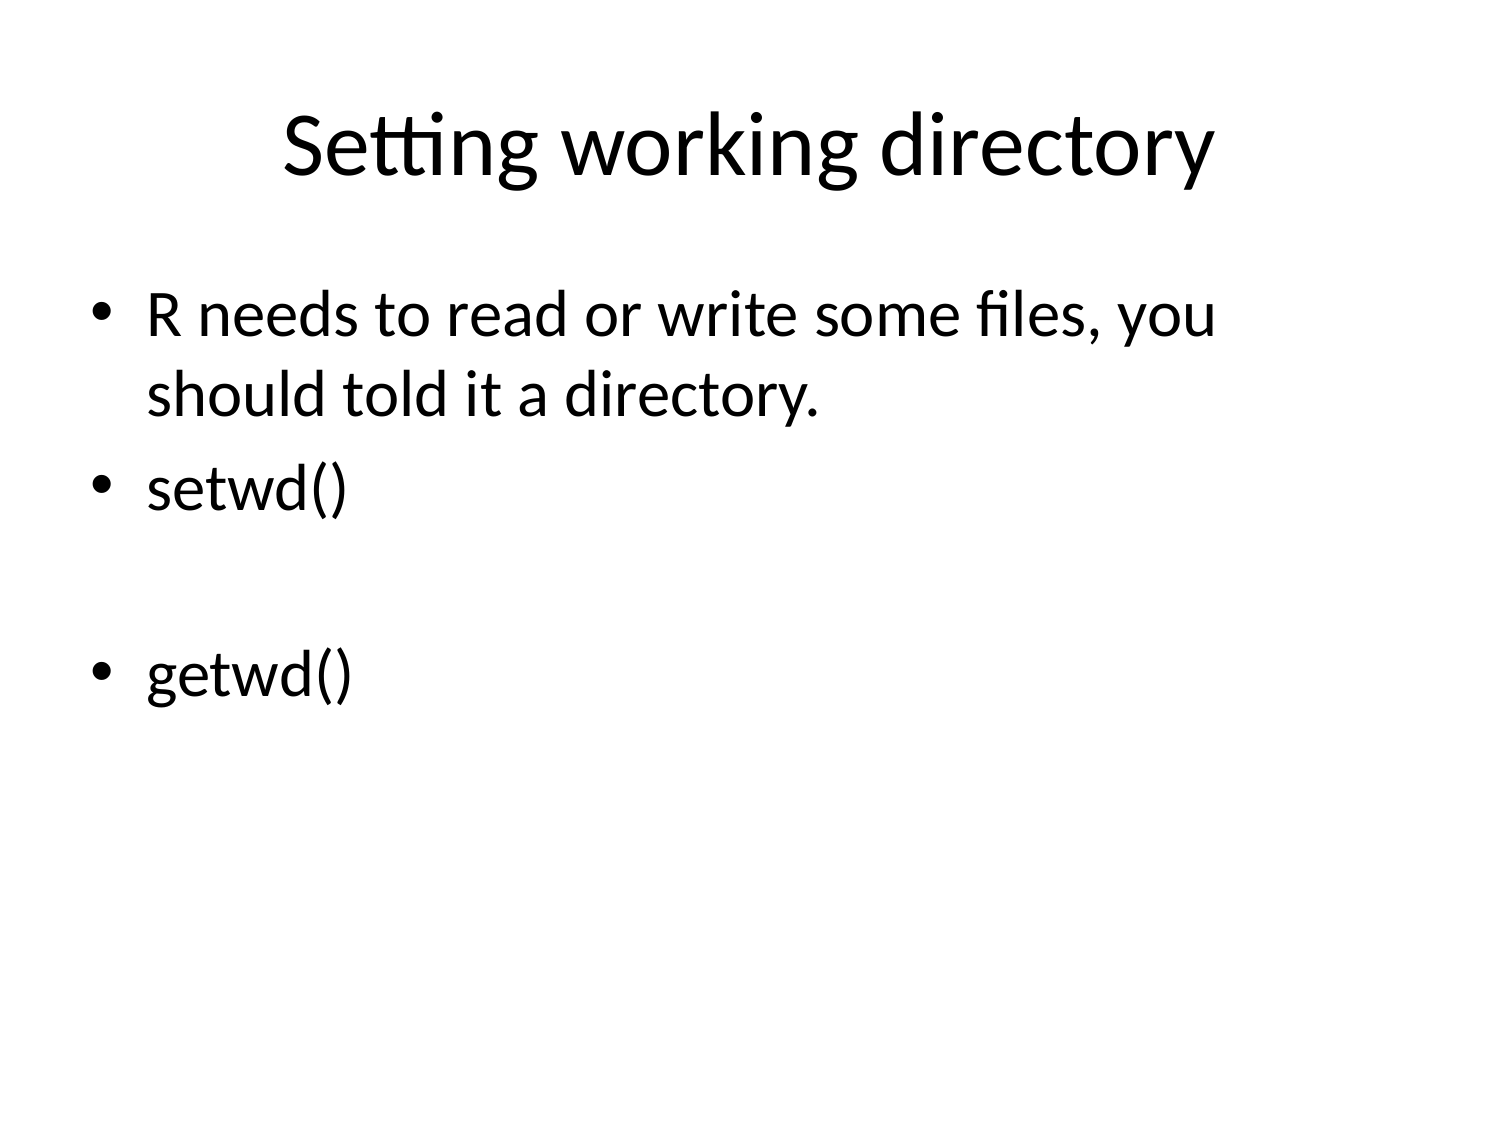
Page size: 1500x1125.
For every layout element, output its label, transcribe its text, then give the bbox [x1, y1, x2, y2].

list R needs to read or write some files, you should told it a directory. setwd() getwd() [75, 262, 1425, 1005]
title Setting working directory [75, 45, 1425, 233]
